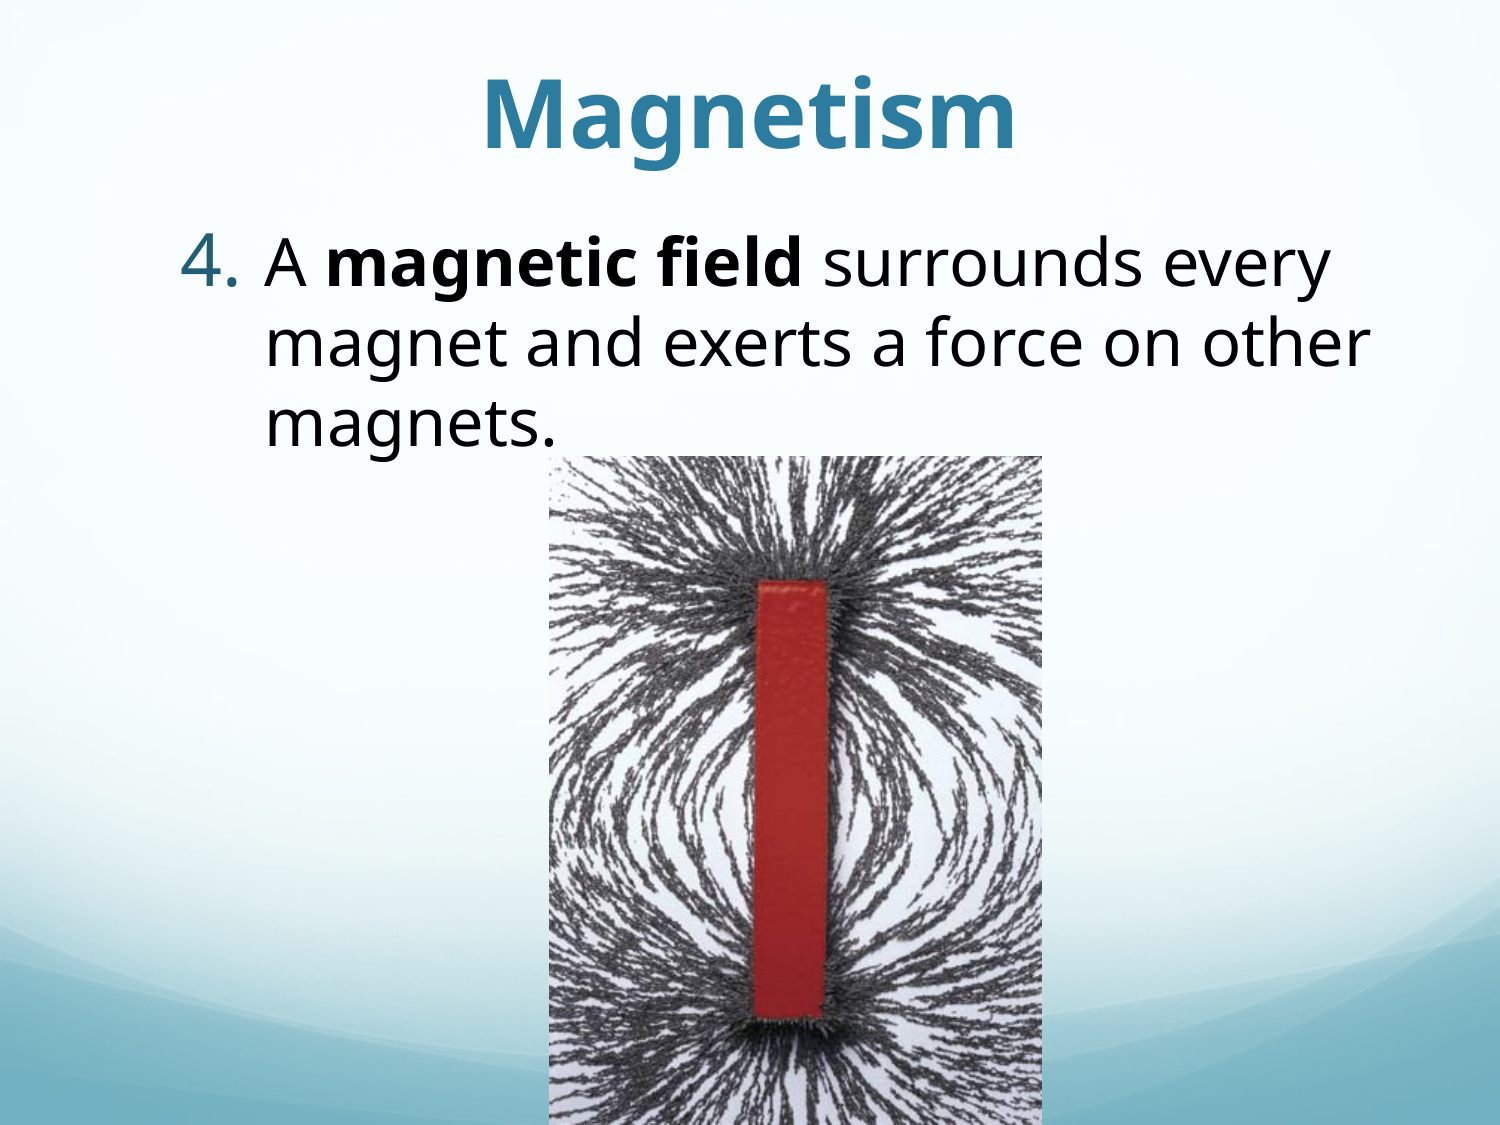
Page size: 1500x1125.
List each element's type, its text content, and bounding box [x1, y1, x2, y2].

list A magnetic field surrounds every magnet and exerts a force on other magnets. [90, 212, 1500, 925]
title Magnetism [90, 17, 1410, 175]
picture [549, 455, 1043, 1125]
